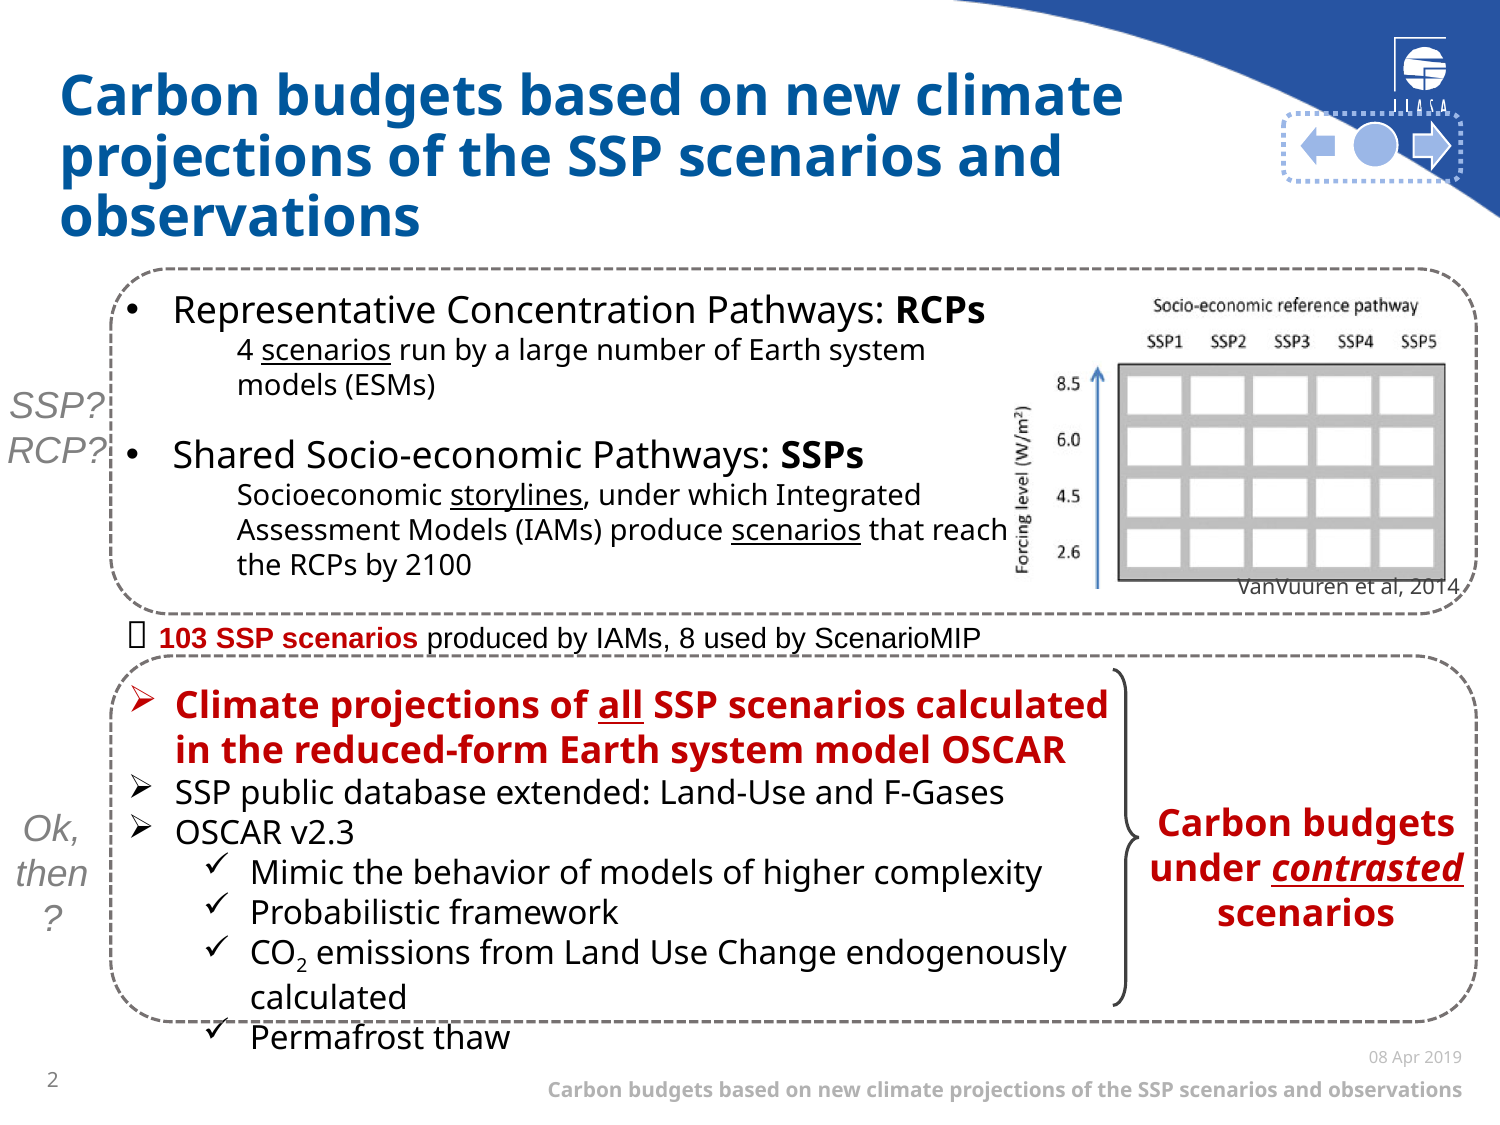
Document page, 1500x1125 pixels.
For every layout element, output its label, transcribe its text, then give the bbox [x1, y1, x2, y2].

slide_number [350, 1045, 1469, 1069]
slide_number 2 [31, 1042, 356, 1102]
title Carbon budgets based on new climate projections of the SSP scenarios and observations [44, 59, 1224, 257]
picture [470, 1040, 478, 1045]
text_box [1283, 113, 1461, 182]
picture [431, 634, 438, 646]
picture [451, 1033, 460, 1045]
picture [494, 1036, 500, 1045]
picture [0, 0, 1500, 1125]
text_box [3, 268, 1493, 614]
picture [414, 1023, 448, 1045]
footer Carbon budgets based on new climate projections of the SSP scenarios and observations [333, 1068, 1478, 1109]
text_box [0, 655, 1489, 1023]
